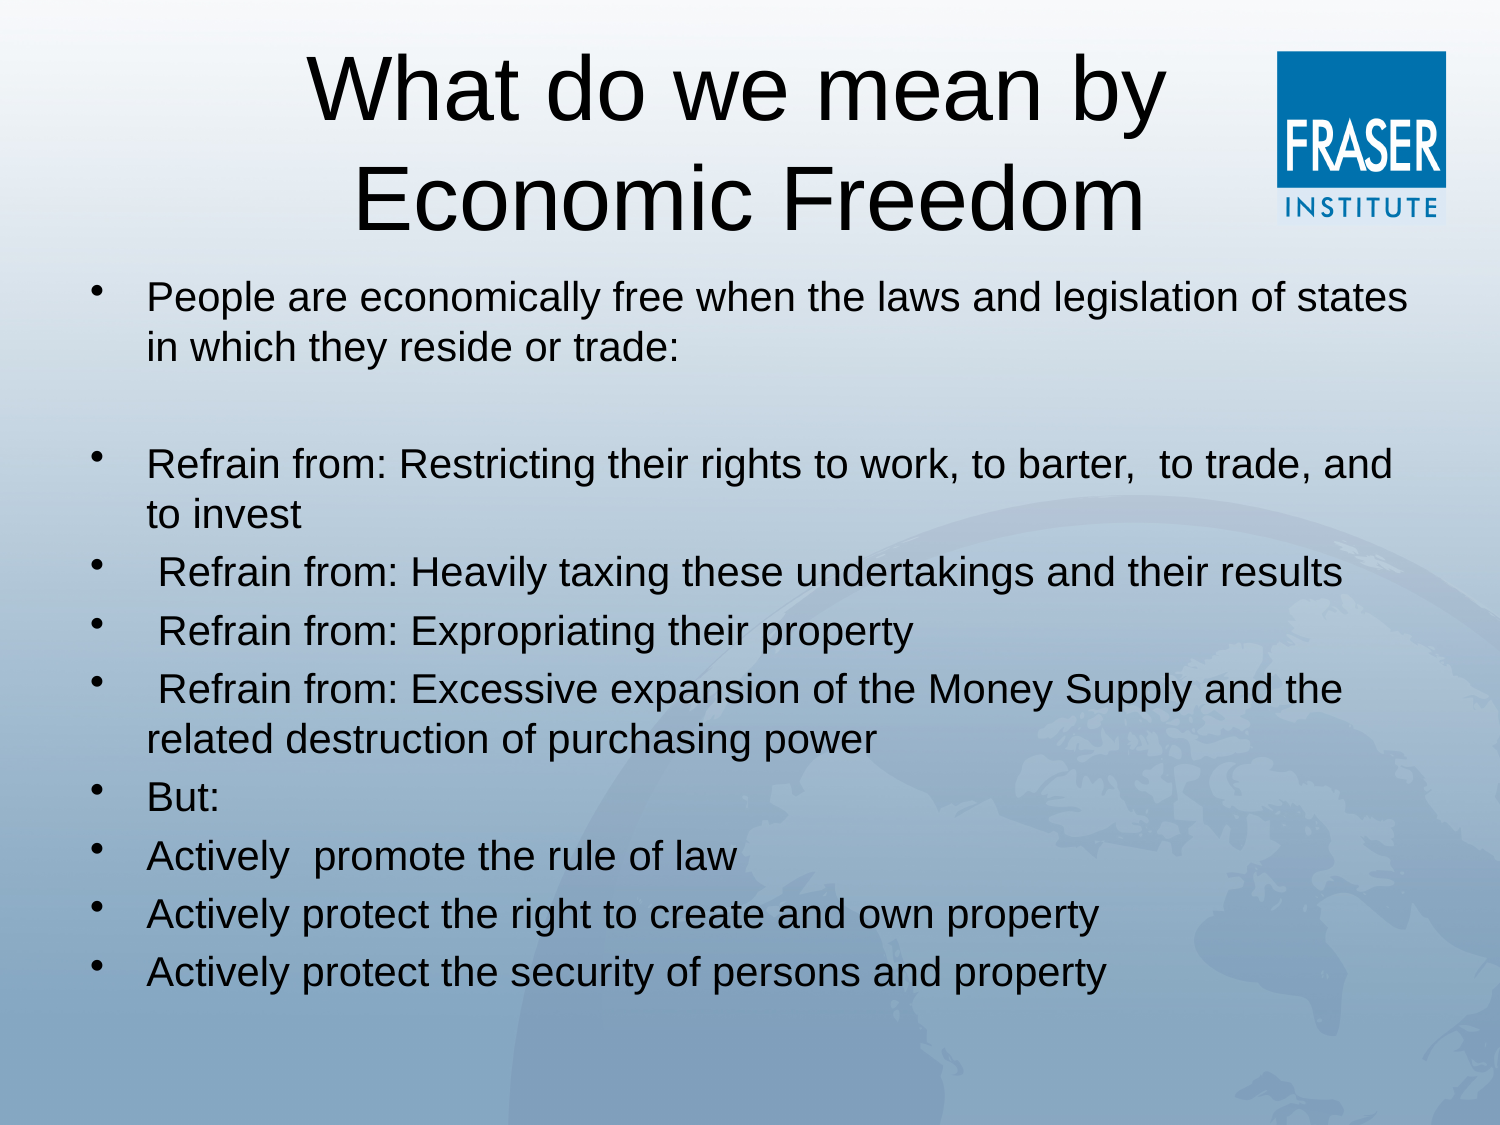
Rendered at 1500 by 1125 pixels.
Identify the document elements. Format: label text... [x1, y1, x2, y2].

title What do we mean by Economic Freedom [75, 45, 1425, 233]
picture [0, 0, 1500, 1125]
list People are economically free when the laws and legislation of states in which they reside or trade: Refrain from: Restricting their rights to work, to barter, to trade, and to invest Refrain from: Heavily taxing these undertakings and their results Refrain from: Expropriating their property Refrain from: Excessive expansion of the Money Supply and the related destruction of purchasing power But: Actively promote the rule of law Actively protect the right to create and own property Actively protect the security of persons and property [75, 262, 1425, 1005]
